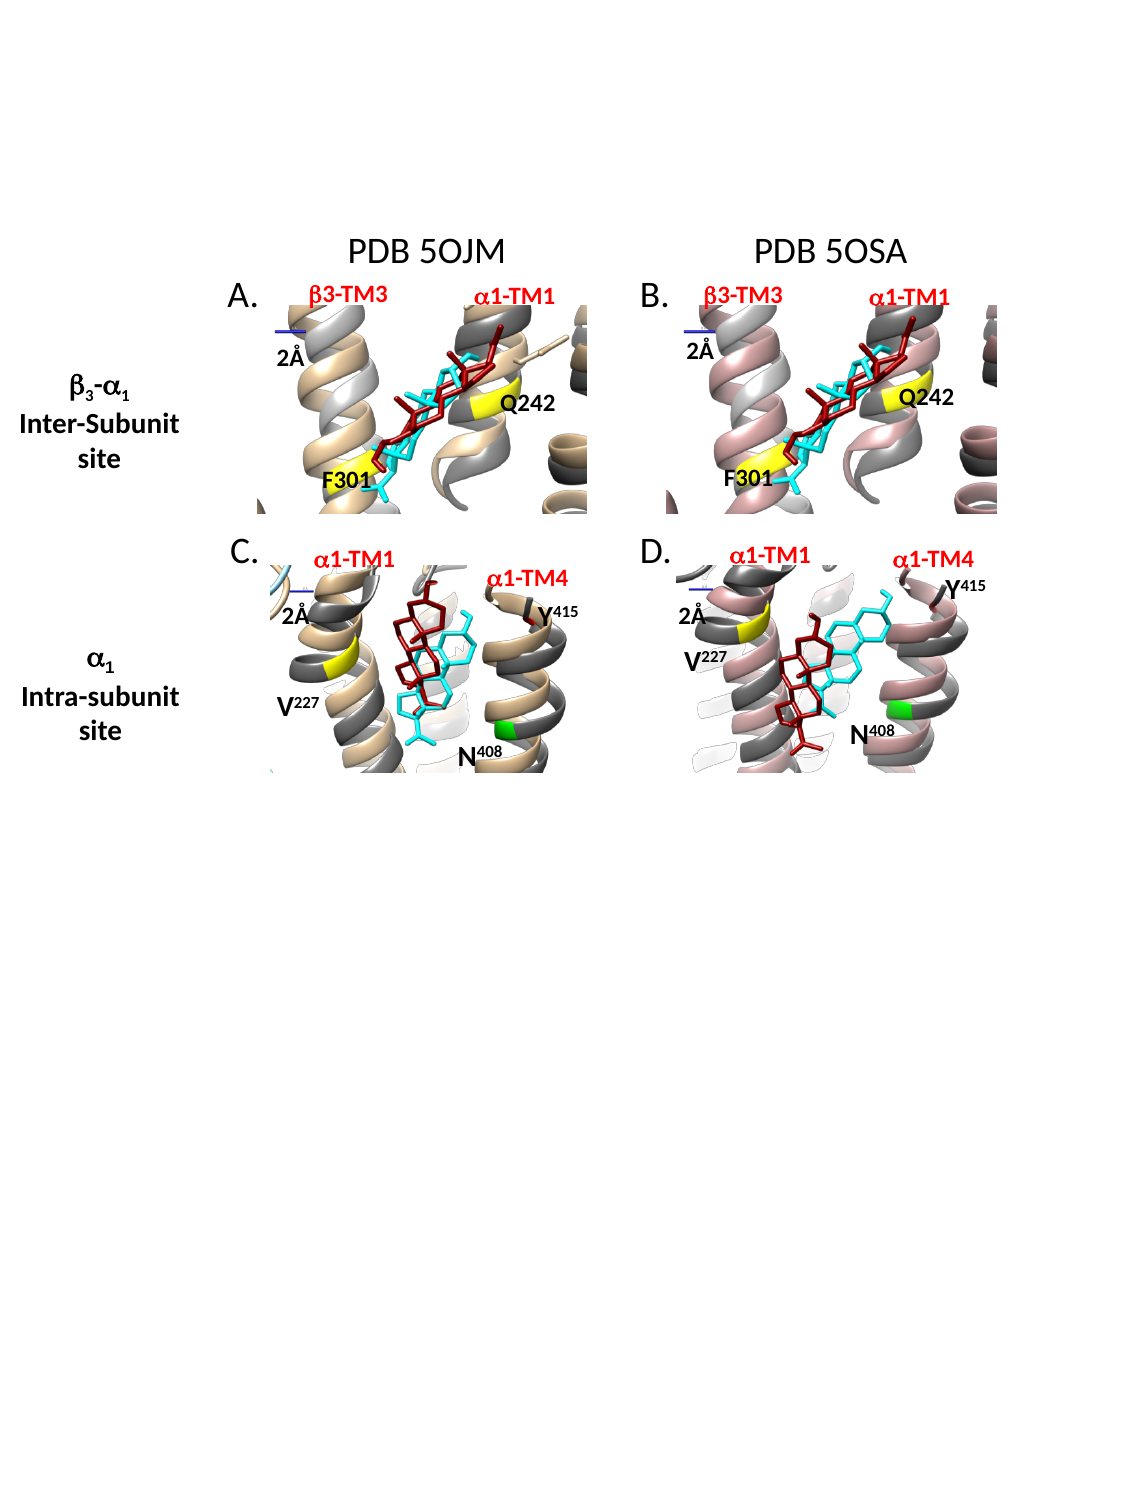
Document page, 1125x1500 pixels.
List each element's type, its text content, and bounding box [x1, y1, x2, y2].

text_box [212, 218, 587, 514]
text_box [624, 518, 1020, 774]
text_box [624, 218, 997, 514]
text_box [214, 518, 613, 781]
text_box b3-a1 Inter-Subunit site [0, 357, 200, 483]
text_box a1 Intra-subunit site [6, 629, 195, 755]
